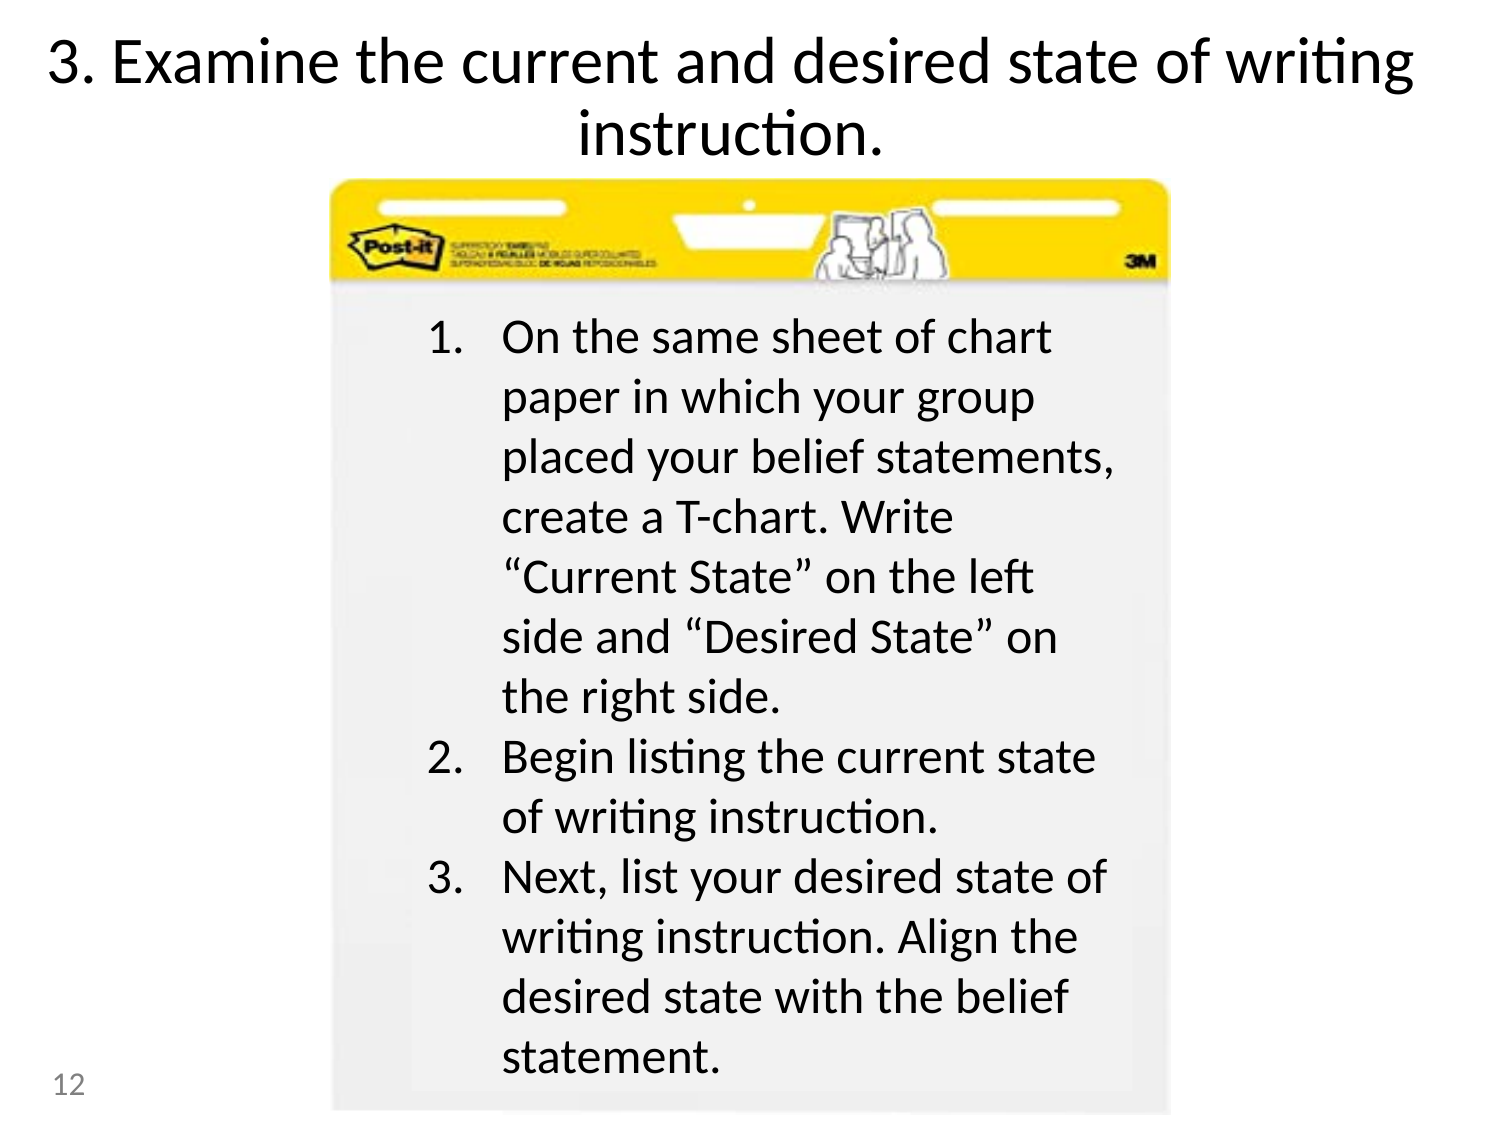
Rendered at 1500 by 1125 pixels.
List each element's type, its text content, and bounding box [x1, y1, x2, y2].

title 3. Examine the current and desired state of writing instruction. [36, 25, 1427, 150]
picture [329, 178, 1171, 1115]
slide_number 12 [36, 1054, 329, 1115]
